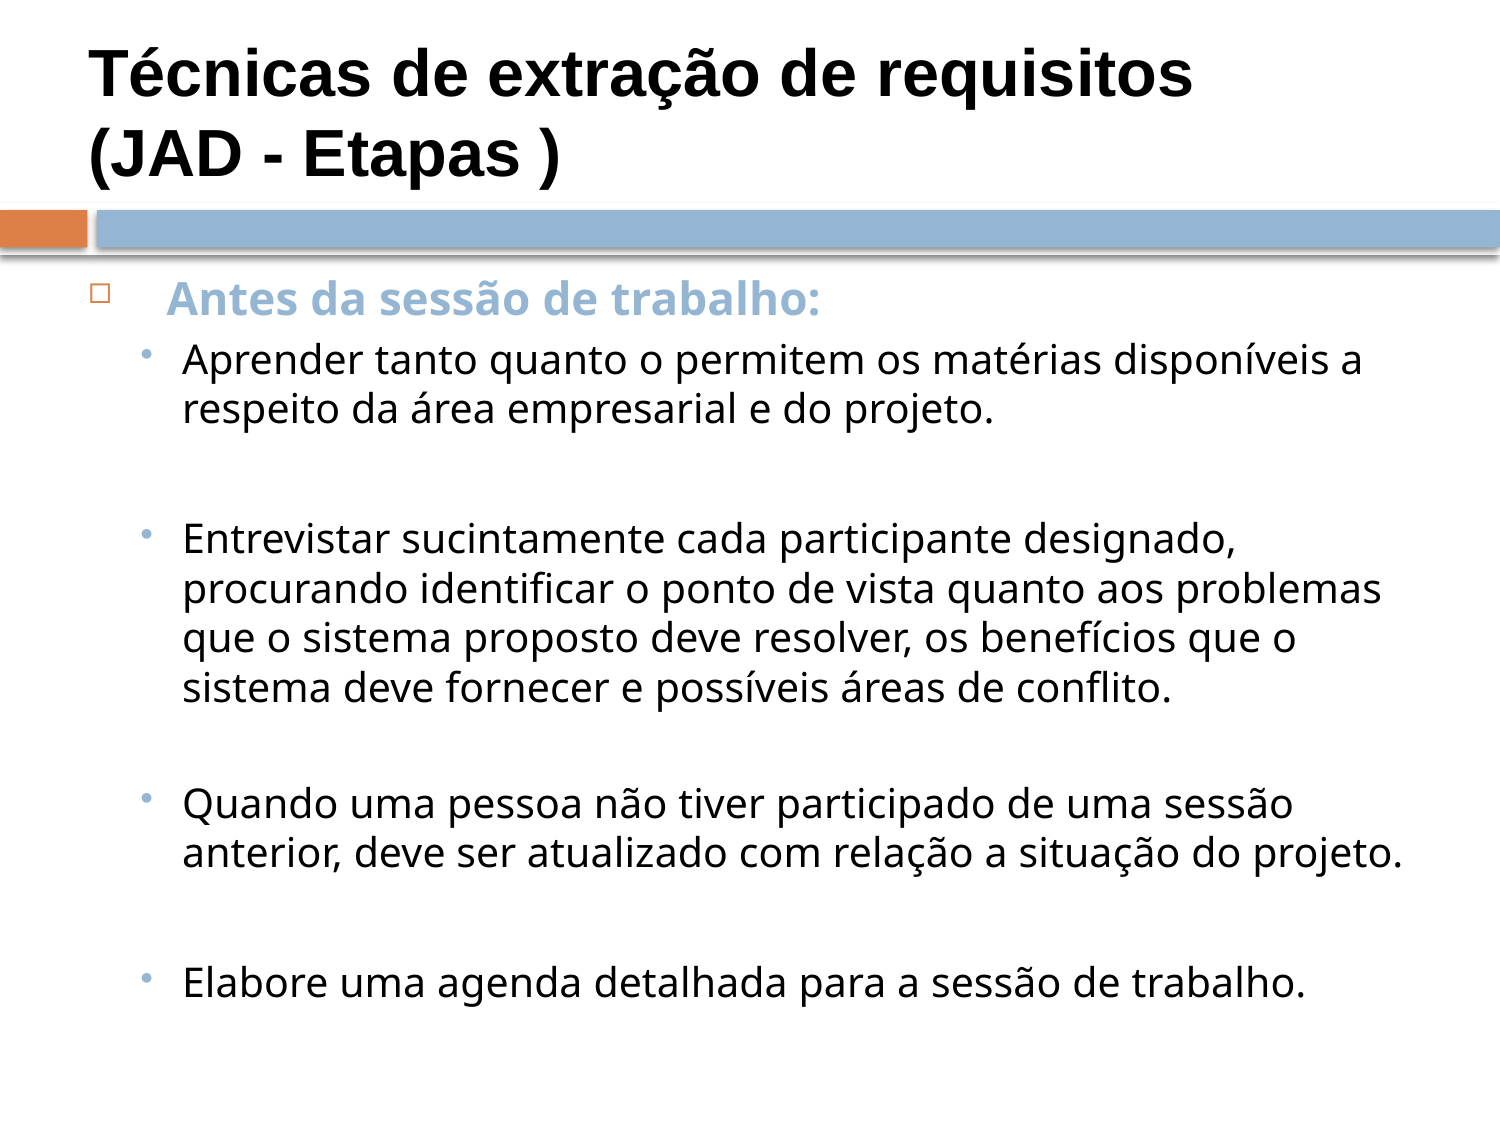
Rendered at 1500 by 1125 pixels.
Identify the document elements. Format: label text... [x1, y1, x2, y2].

text_box Técnicas de extração de requisitos (JAD - Etapas ) [73, 69, 1349, 197]
list Antes da sessão de trabalho: Aprender tanto quanto o permitem os matérias disponíveis a respeito da área empresarial e do projeto. Entrevistar sucintamente cada participante designado, procurando identificar o ponto de vista quanto aos problemas que o sistema proposto deve resolver, os benefícios que o sistema deve fornecer e possíveis áreas de conflito. Quando uma pessoa não tiver participado de uma sessão anterior, deve ser atualizado com relação a situação do projeto. Elabore uma agenda detalhada para a sessão de trabalho. [73, 262, 1443, 1025]
